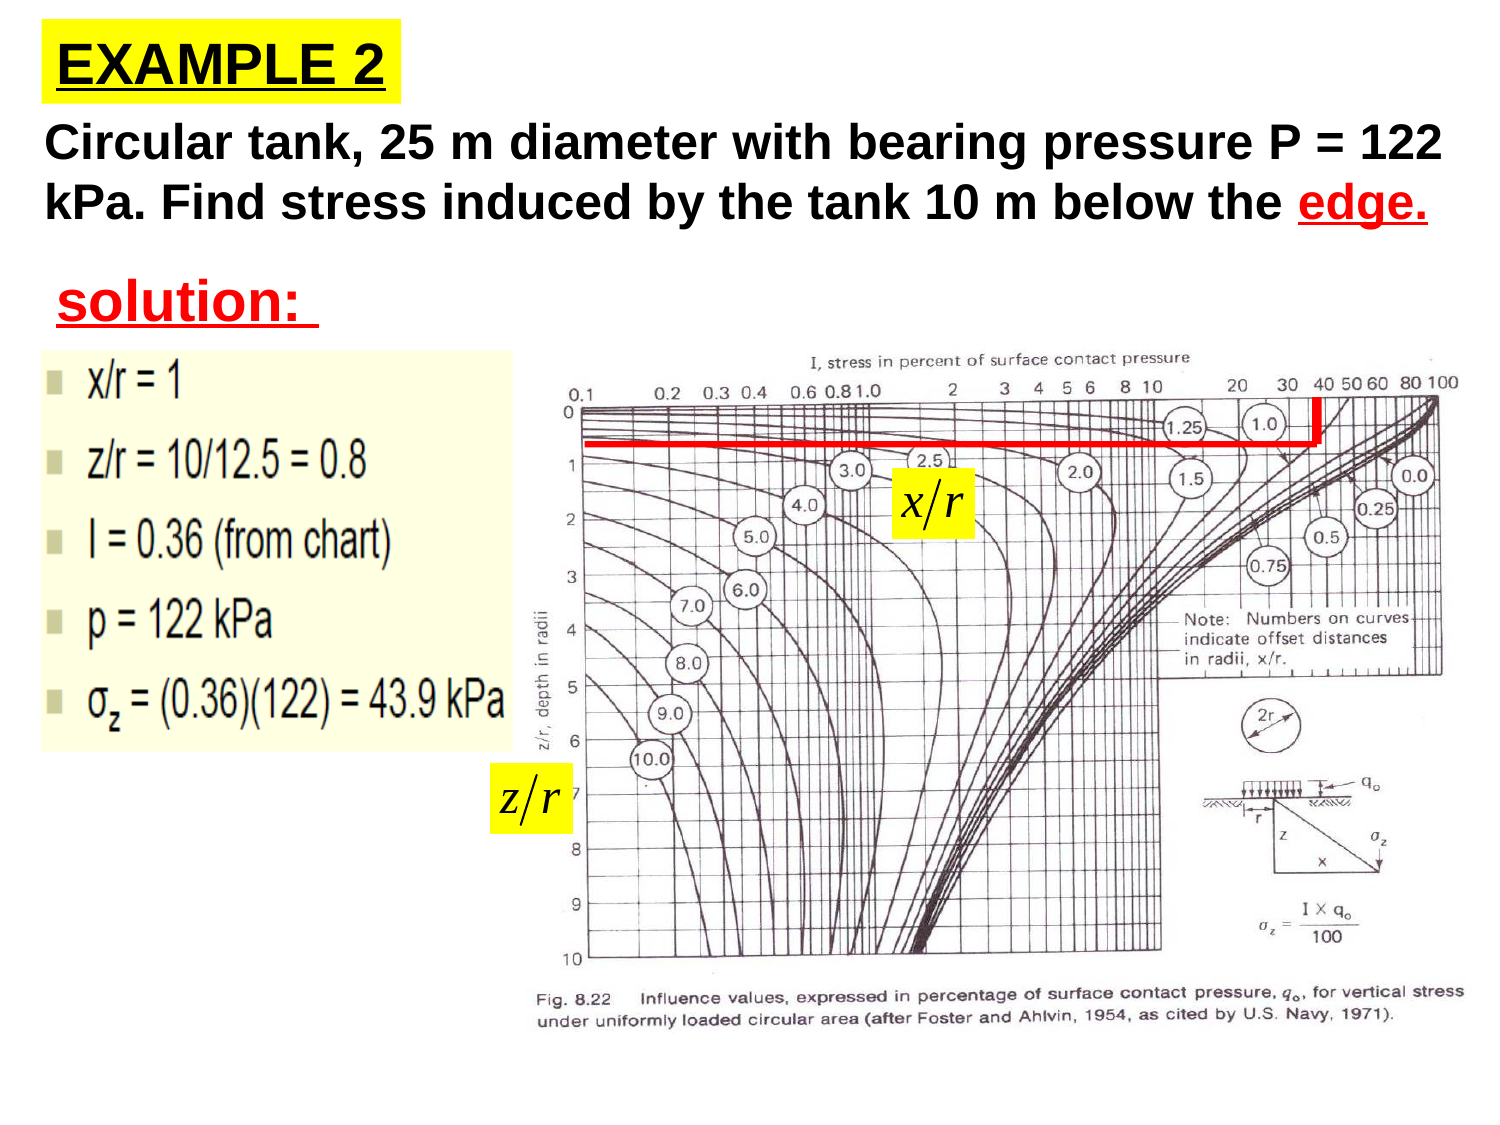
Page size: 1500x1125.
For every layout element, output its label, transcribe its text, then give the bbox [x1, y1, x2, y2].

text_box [489, 763, 574, 835]
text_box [891, 467, 976, 539]
text_box solution: [41, 255, 334, 341]
text_box Circular tank, 25 m diameter with bearing pressure P = 122 kPa. Find stress induced by the tank 10 m below the edge. [29, 101, 1459, 237]
picture [525, 337, 1477, 1056]
text_box EXAMPLE 2 [41, 19, 402, 104]
picture [40, 349, 514, 754]
